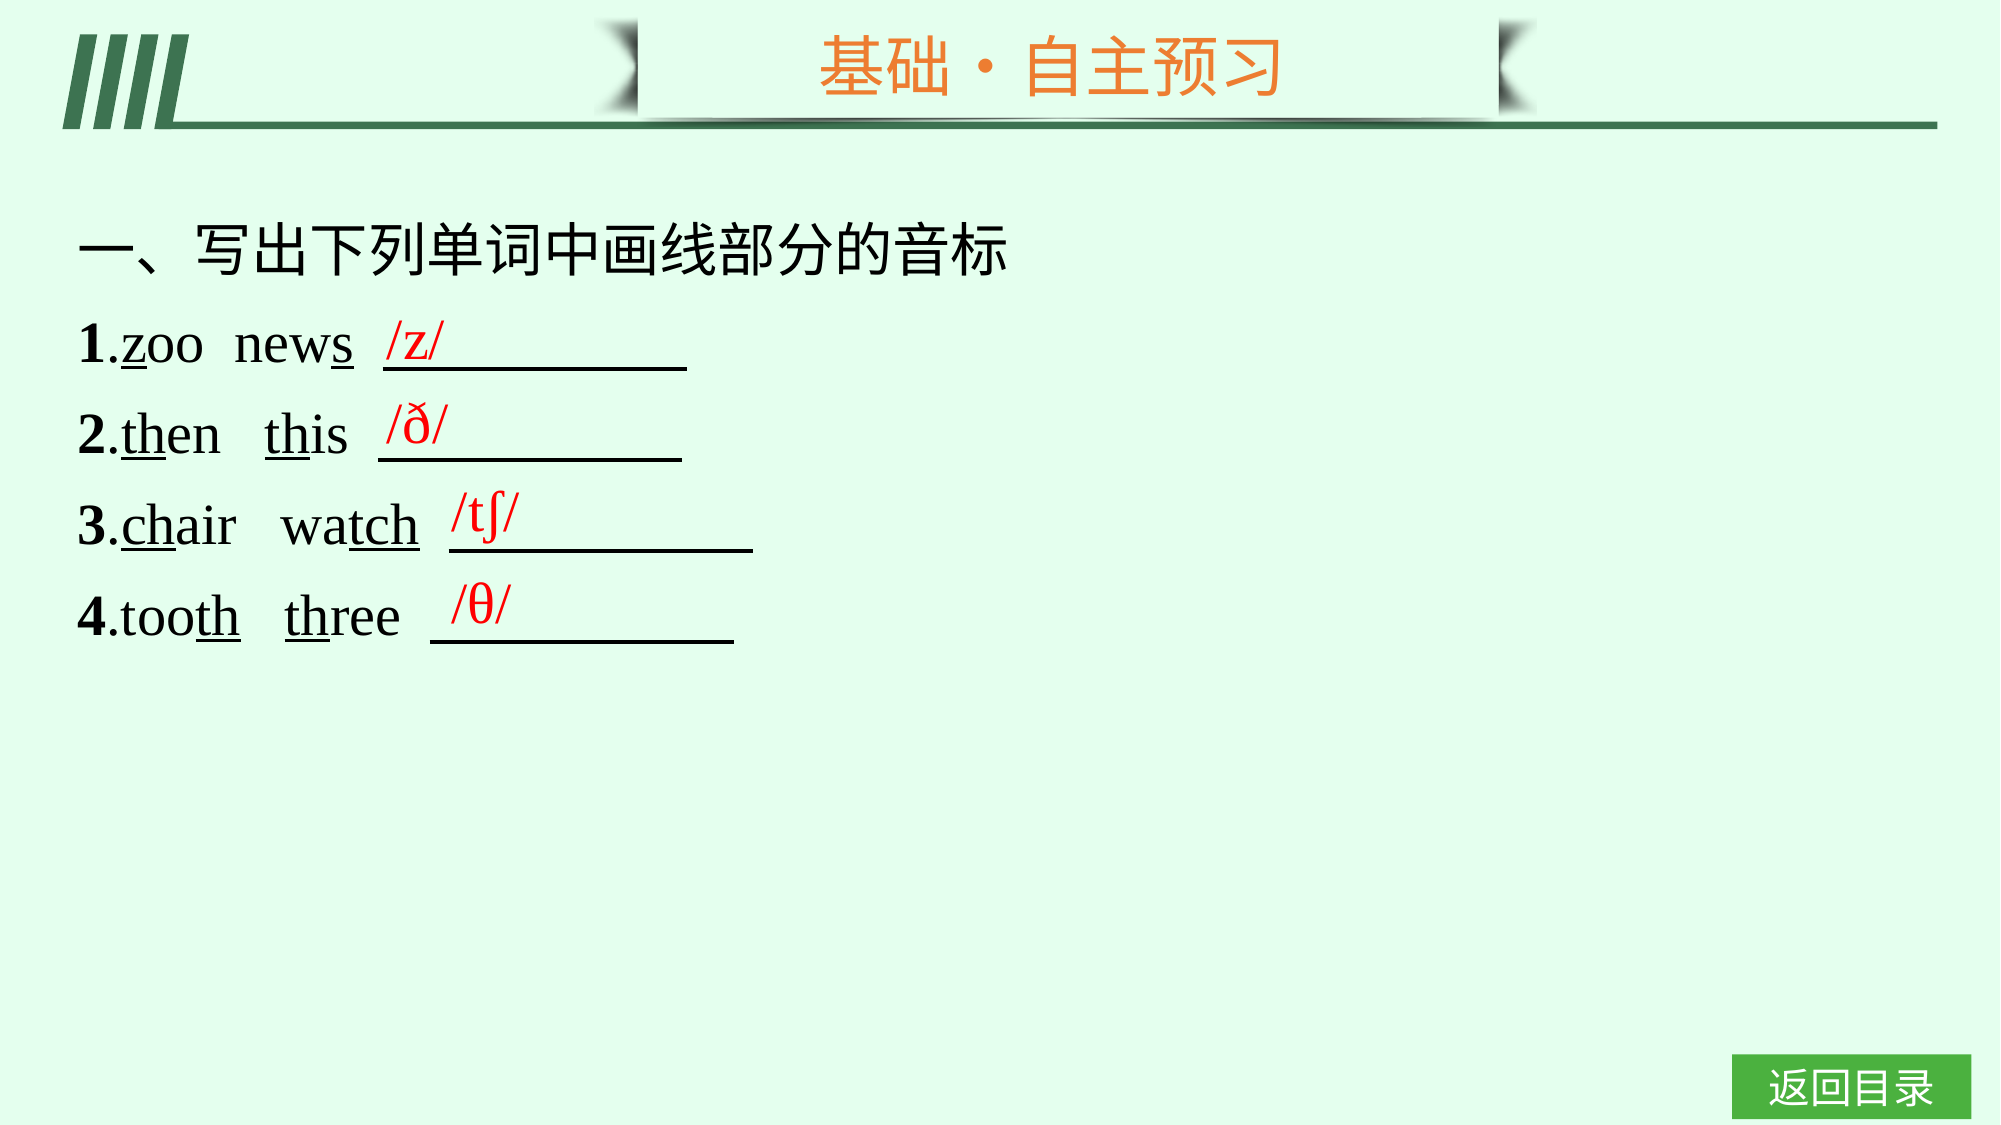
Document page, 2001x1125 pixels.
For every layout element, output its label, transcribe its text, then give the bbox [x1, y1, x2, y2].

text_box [62, 34, 1938, 130]
text_box /ð/ [371, 364, 536, 463]
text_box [594, 16, 1537, 127]
text_box /z/ [372, 279, 532, 364]
text_box 一、写出下列单词中画线部分的音标 1.zoo news 2.then this 3.chair watch 4.tooth three [62, 184, 1938, 655]
text_box /tʃ/ [437, 452, 607, 551]
text_box /θ/ [436, 543, 528, 643]
